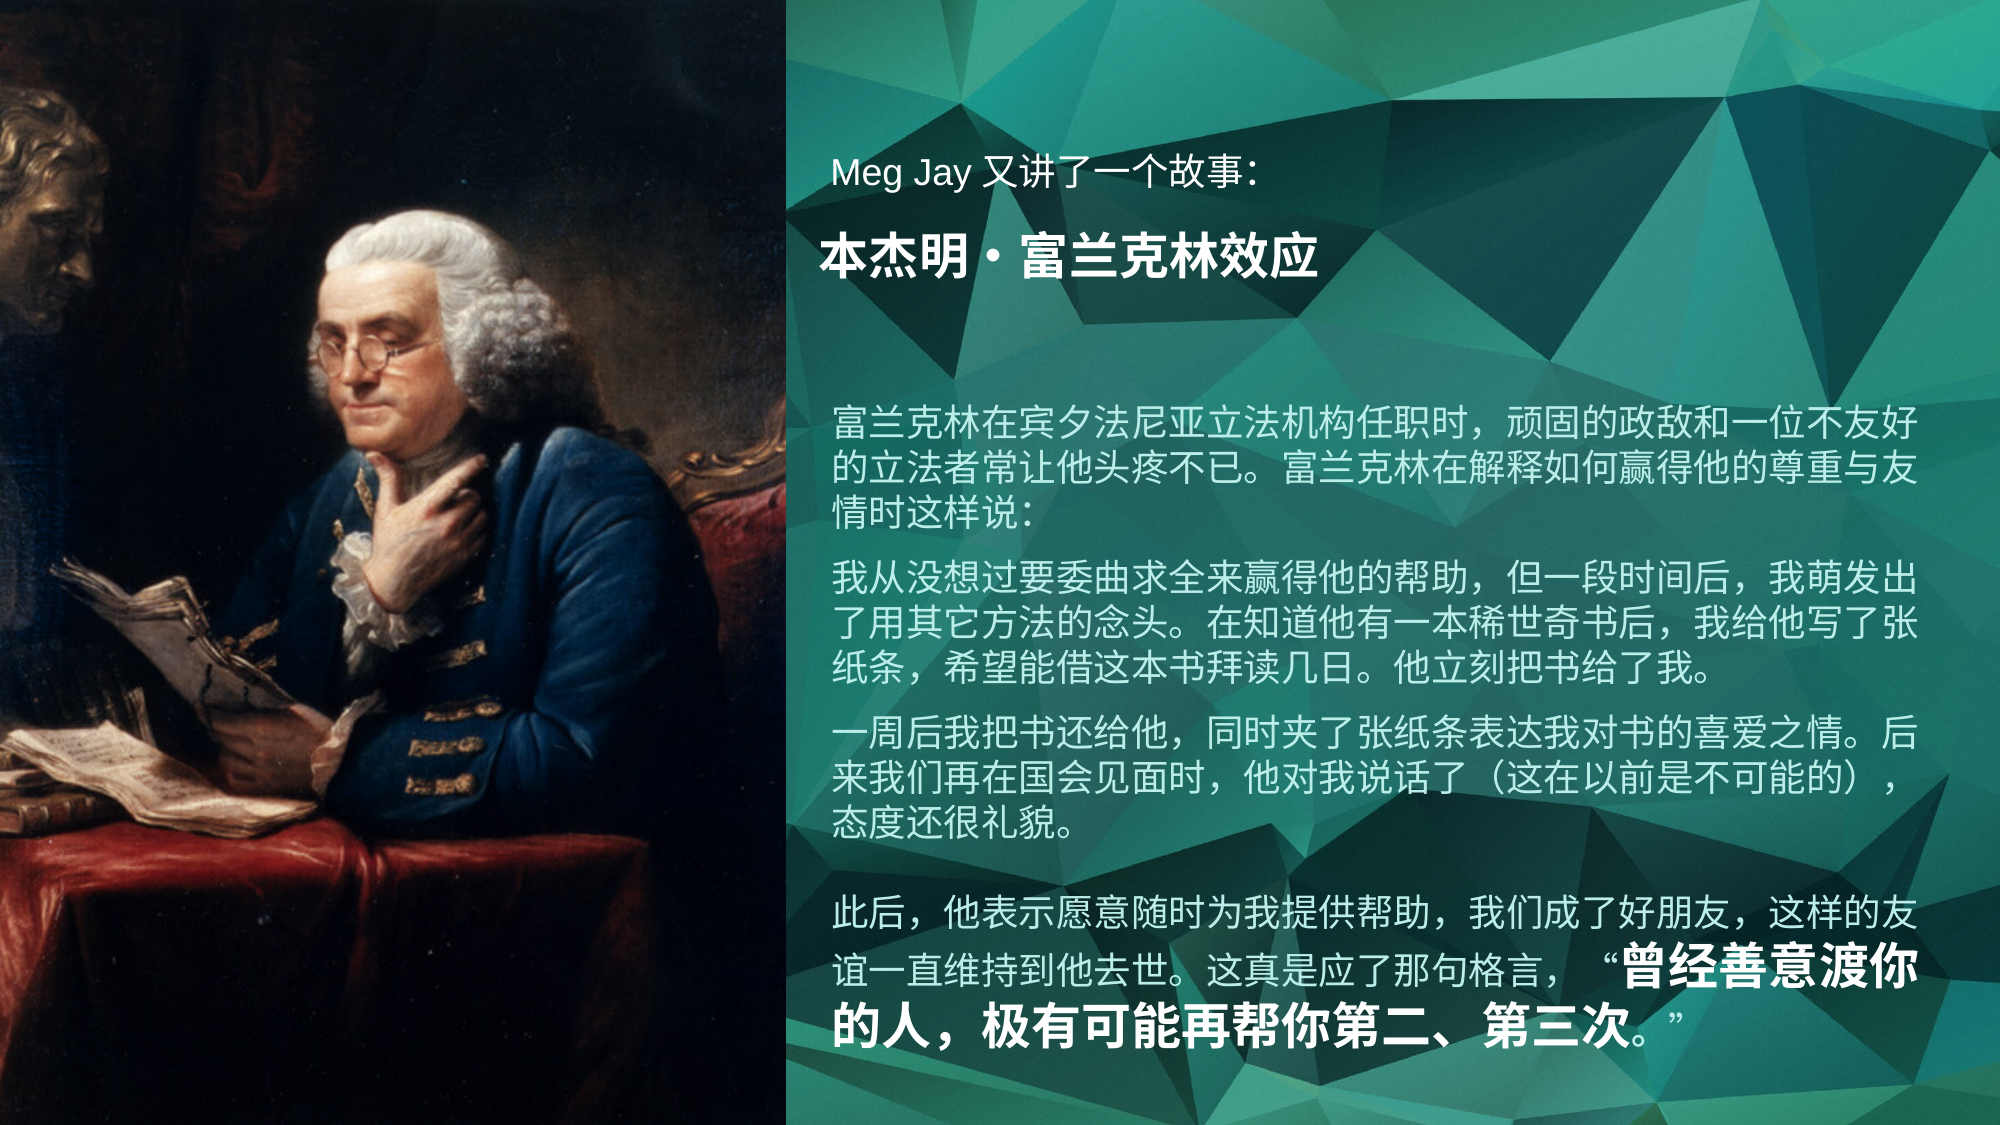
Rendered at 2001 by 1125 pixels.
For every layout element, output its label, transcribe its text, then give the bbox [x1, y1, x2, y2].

text_box 本杰明•富兰克林效应 [804, 217, 1346, 292]
text_box Meg Jay又讲了一个故事： [815, 140, 1305, 201]
picture [0, 0, 2000, 1125]
text_box 富兰克林在宾夕法尼亚立法机构任职时，顽固的政敌和一位不友好的立法者常让他头疼不已。富兰克林在解释如何赢得他的尊重与友情时这样说： 我从没想过要委曲求全来赢得他的帮助，但一段时间后，我萌发出了用其它方法的念头。在知道他有一本稀世奇书后，我给他写了张纸条，希望能借这本书拜读几日。他立刻把书给了我。 一周后我把书还给他，同时夹了张纸条表达我对书的喜爱之情。后来我们再在国会见面时，他对我说话了（这在以前是不可能的），态度还很礼貌。 此后，他表示愿意随时为我提供帮助，我们成了好朋友，这样的友谊一直维持到他去世。这真是应了那句格言，“曾经善意渡你的人，极有可能再帮你第二、第三次。” [816, 391, 1939, 1107]
